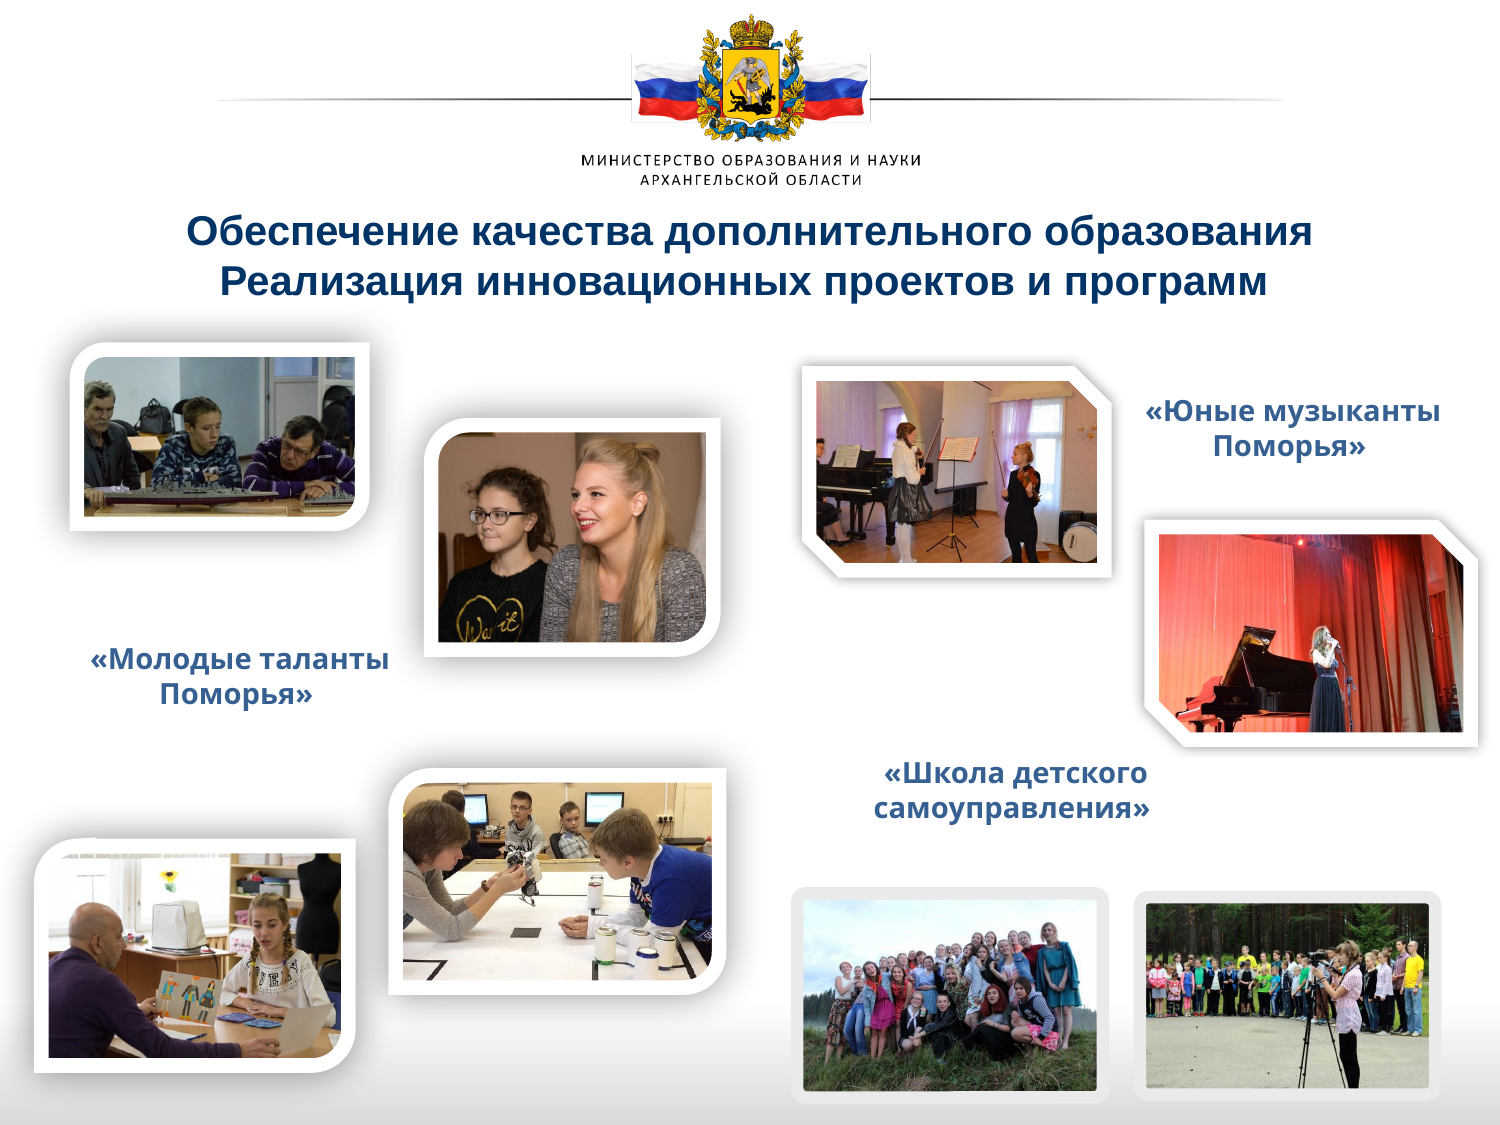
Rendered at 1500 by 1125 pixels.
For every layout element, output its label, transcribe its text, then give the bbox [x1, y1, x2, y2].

picture [796, 893, 1104, 1098]
text_box «Школа детского самоуправления» [809, 747, 1223, 832]
picture [218, 14, 1282, 185]
text_box «Юные музыканты Поморья» [1110, 385, 1500, 470]
text_box «Молодые таланты Поморья» [8, 633, 464, 718]
picture [1139, 896, 1436, 1095]
picture [1151, 526, 1471, 740]
text_box Обеспечение качества дополнительного образования Реализация инновационных проектов и программ [117, 196, 1383, 312]
picture [76, 349, 363, 525]
picture [430, 424, 714, 650]
picture [808, 373, 1105, 571]
picture [395, 775, 720, 988]
picture [41, 845, 349, 1066]
